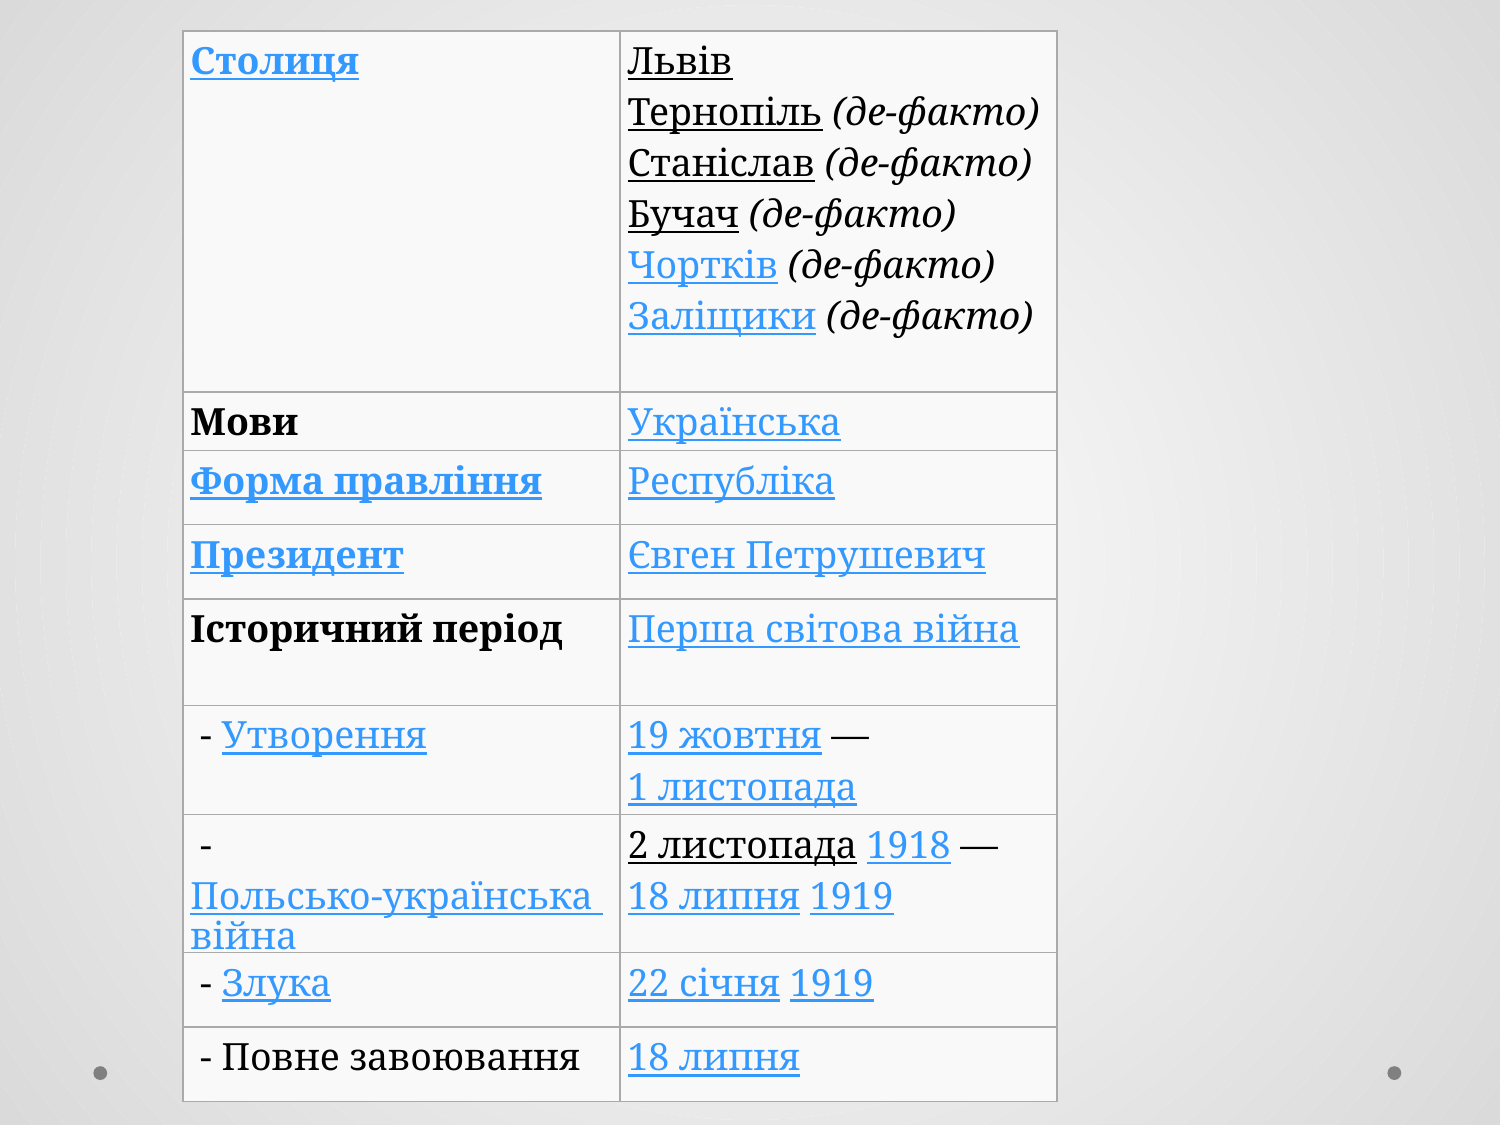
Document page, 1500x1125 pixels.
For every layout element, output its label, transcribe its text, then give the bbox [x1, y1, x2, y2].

table_cell 22 січня 1919 [621, 953, 1056, 1026]
table_cell Мови [184, 393, 619, 450]
table_cell - Повне завоювання [184, 1028, 619, 1101]
table_cell 18 липня [621, 1028, 1056, 1101]
table_cell - Утворення [184, 706, 619, 814]
table_cell - Польсько-українська війна [184, 815, 619, 952]
table_cell - Злука [184, 953, 619, 1026]
table_cell Євген Петрушевич [621, 525, 1056, 598]
table_cell 2 листопада 1918 — 18 липня 1919 [621, 815, 1056, 952]
table_header Столиця [184, 32, 619, 391]
table_cell Форма правління [184, 451, 619, 524]
table_cell Українська [621, 393, 1056, 450]
table_cell Президент [184, 525, 619, 598]
table_header Львів Тернопіль (де-факто) Станіслав (де-факто) Бучач (де-факто) Чортків (де-факто) Заліщики (де-факто) [621, 32, 1056, 391]
table_cell 19 жовтня — 1 листопада [621, 706, 1056, 814]
table_cell Республіка [621, 451, 1056, 524]
table_cell Історичний період [184, 600, 619, 705]
table_cell Перша світова війна [621, 600, 1056, 705]
